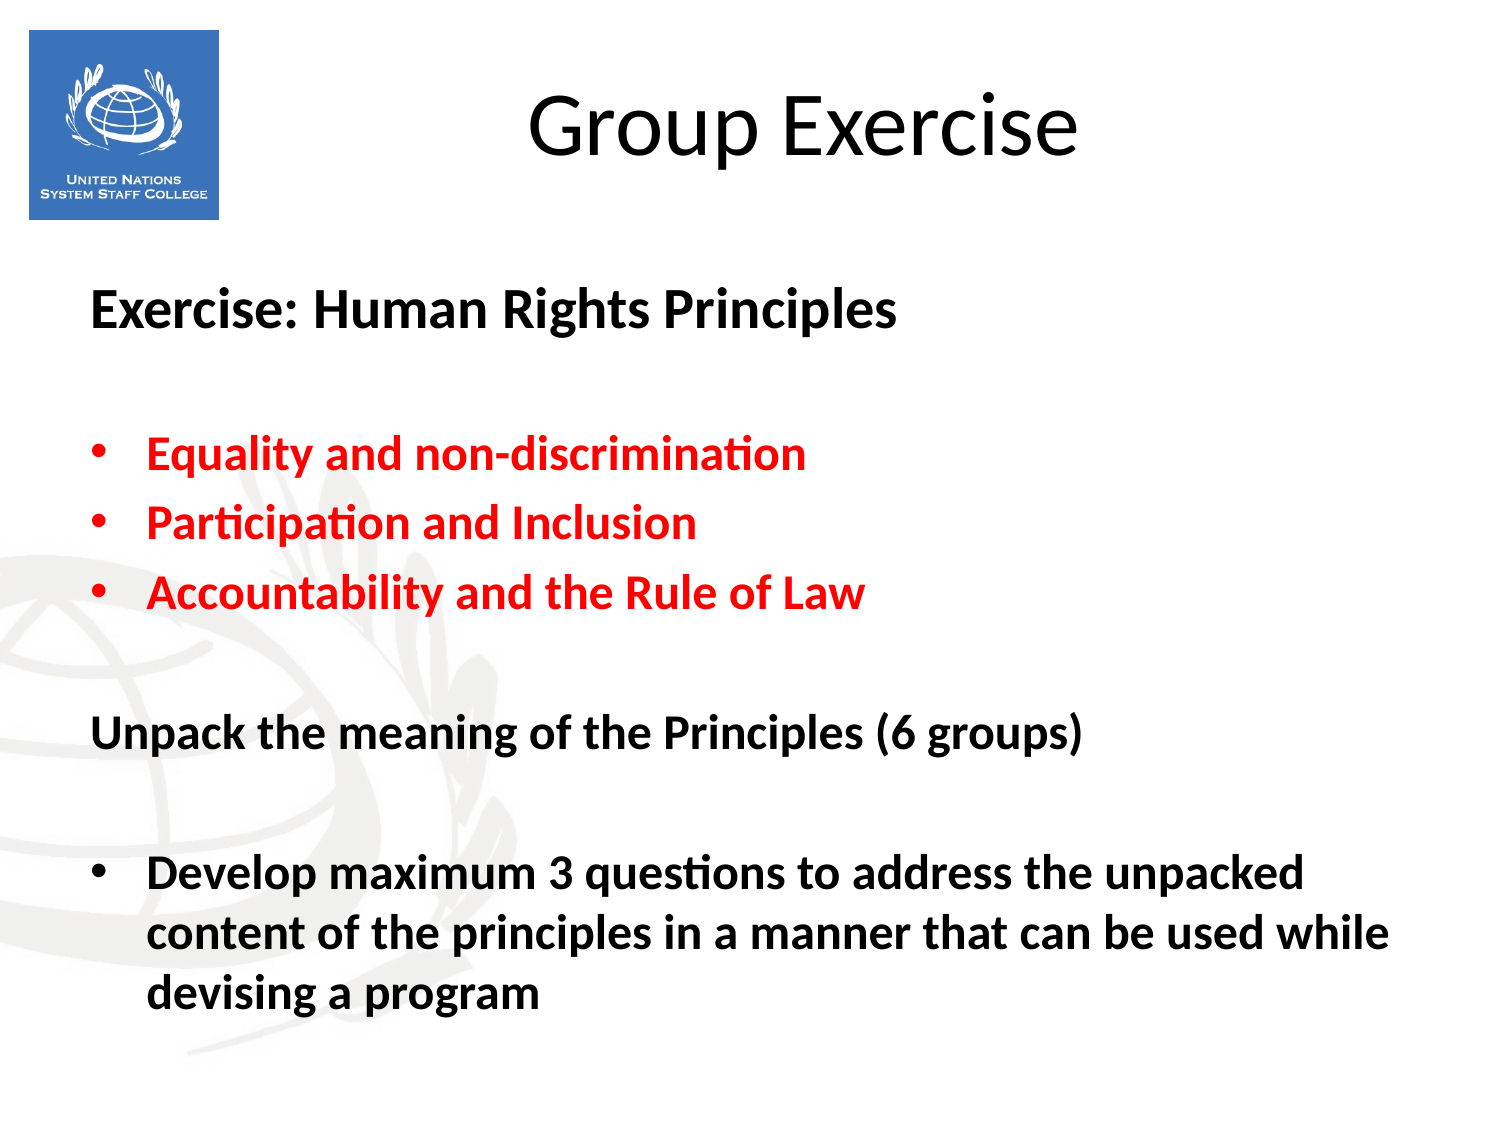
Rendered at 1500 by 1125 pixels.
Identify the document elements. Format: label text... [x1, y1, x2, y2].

title Group Exercise [241, 42, 1367, 195]
picture [29, 30, 219, 220]
list Exercise: Human Rights Principles Equality and non-discrimination Participation and Inclusion Accountability and the Rule of Law Unpack the meaning of the Principles (6 groups) Develop maximum 3 questions to address the unpacked content of the principles in a manner that can be used while devising a program [74, 262, 1426, 1006]
